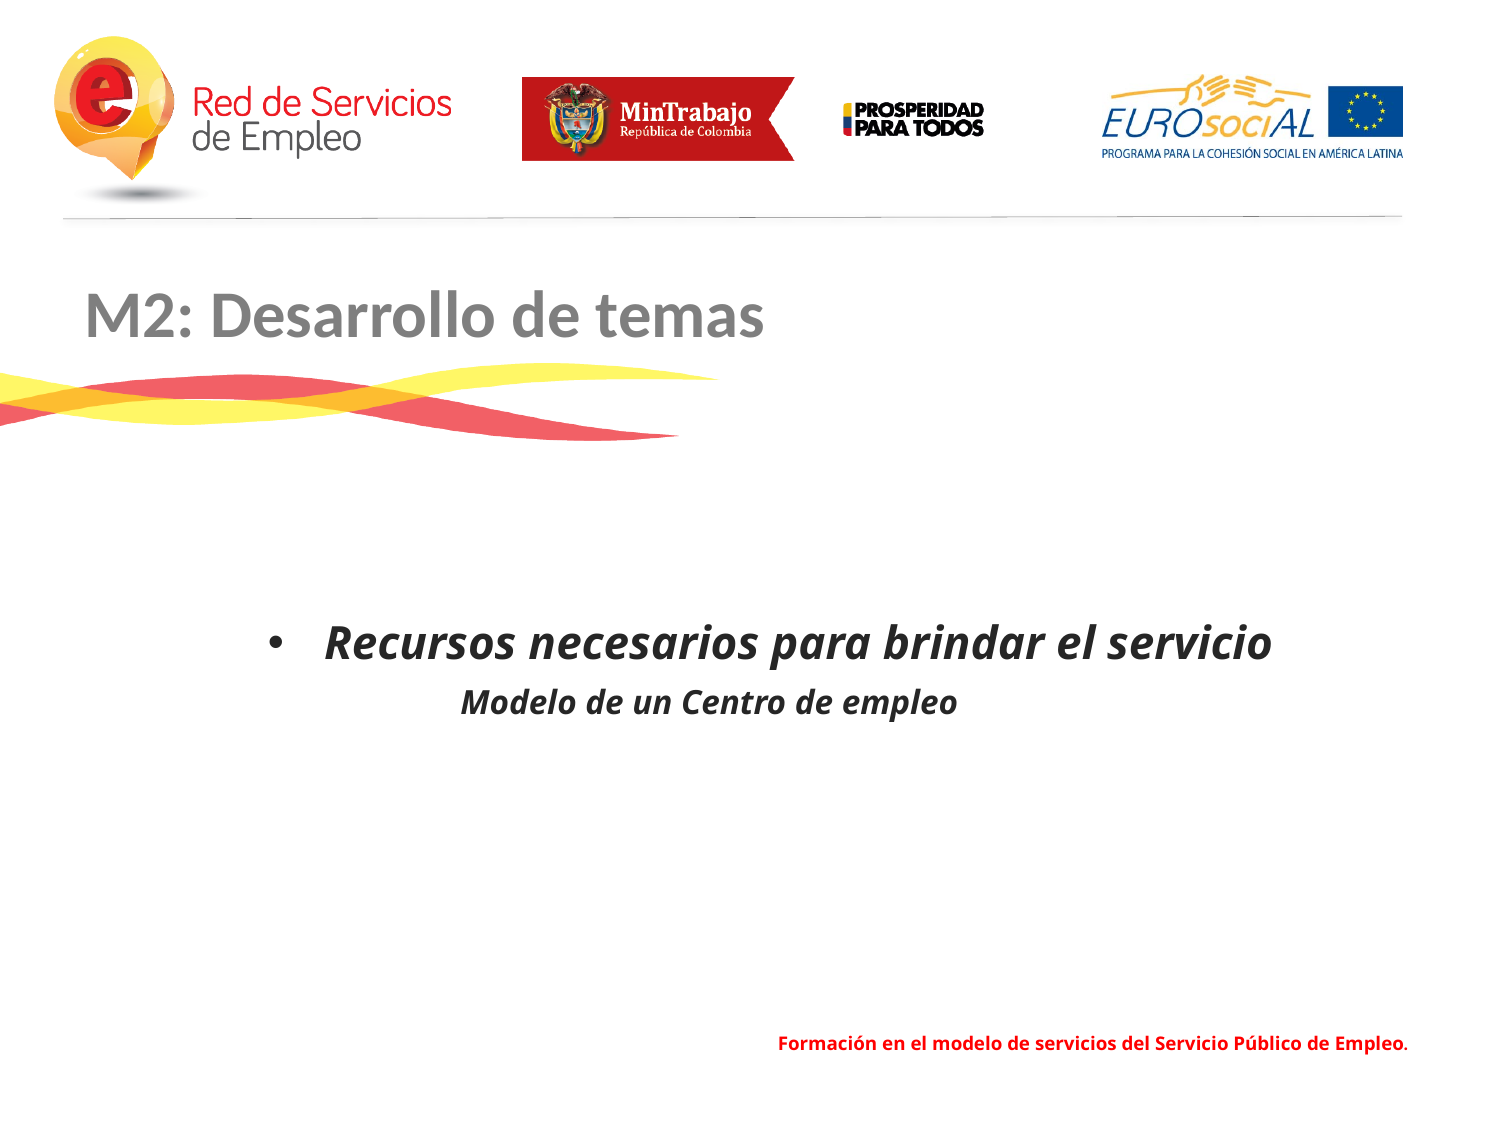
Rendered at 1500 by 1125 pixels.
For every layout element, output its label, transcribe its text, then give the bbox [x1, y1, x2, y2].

text_box M2: Desarrollo de temas [70, 262, 1202, 358]
picture [1102, 74, 1403, 158]
picture [521, 77, 987, 162]
picture [54, 35, 452, 205]
picture [0, 358, 721, 441]
title Formación en el modelo de servicios del Servicio Público de Empleo. [720, 999, 1471, 1088]
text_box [62, 215, 1403, 220]
text_box Recursos necesarios para brindar el servicio Modelo de un Centro de empleo [73, 606, 1469, 786]
